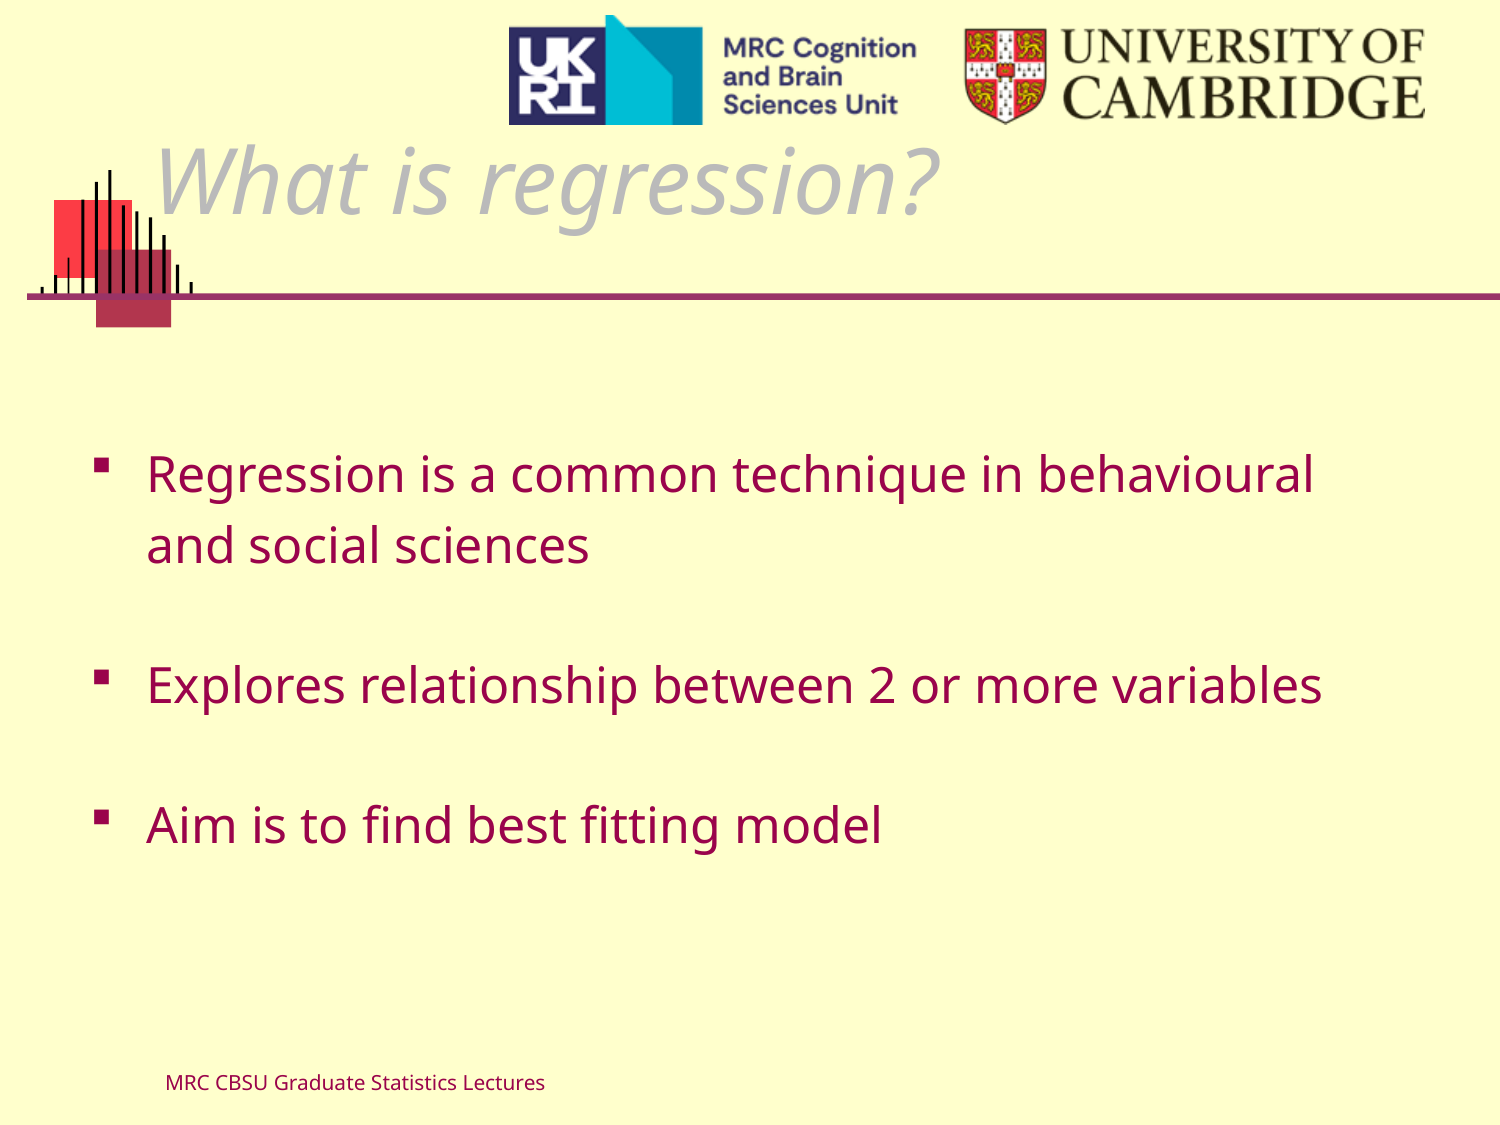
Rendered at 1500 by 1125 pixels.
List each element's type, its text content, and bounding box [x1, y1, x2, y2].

title What is regression? [137, 137, 988, 233]
list Regression is a common technique in behavioural and social sciences Explores relationship between 2 or more variables Aim is to find best fitting model [75, 262, 1425, 1038]
footer MRC CBSU Graduate Statistics Lectures [149, 1062, 988, 1101]
picture [509, 15, 1425, 125]
